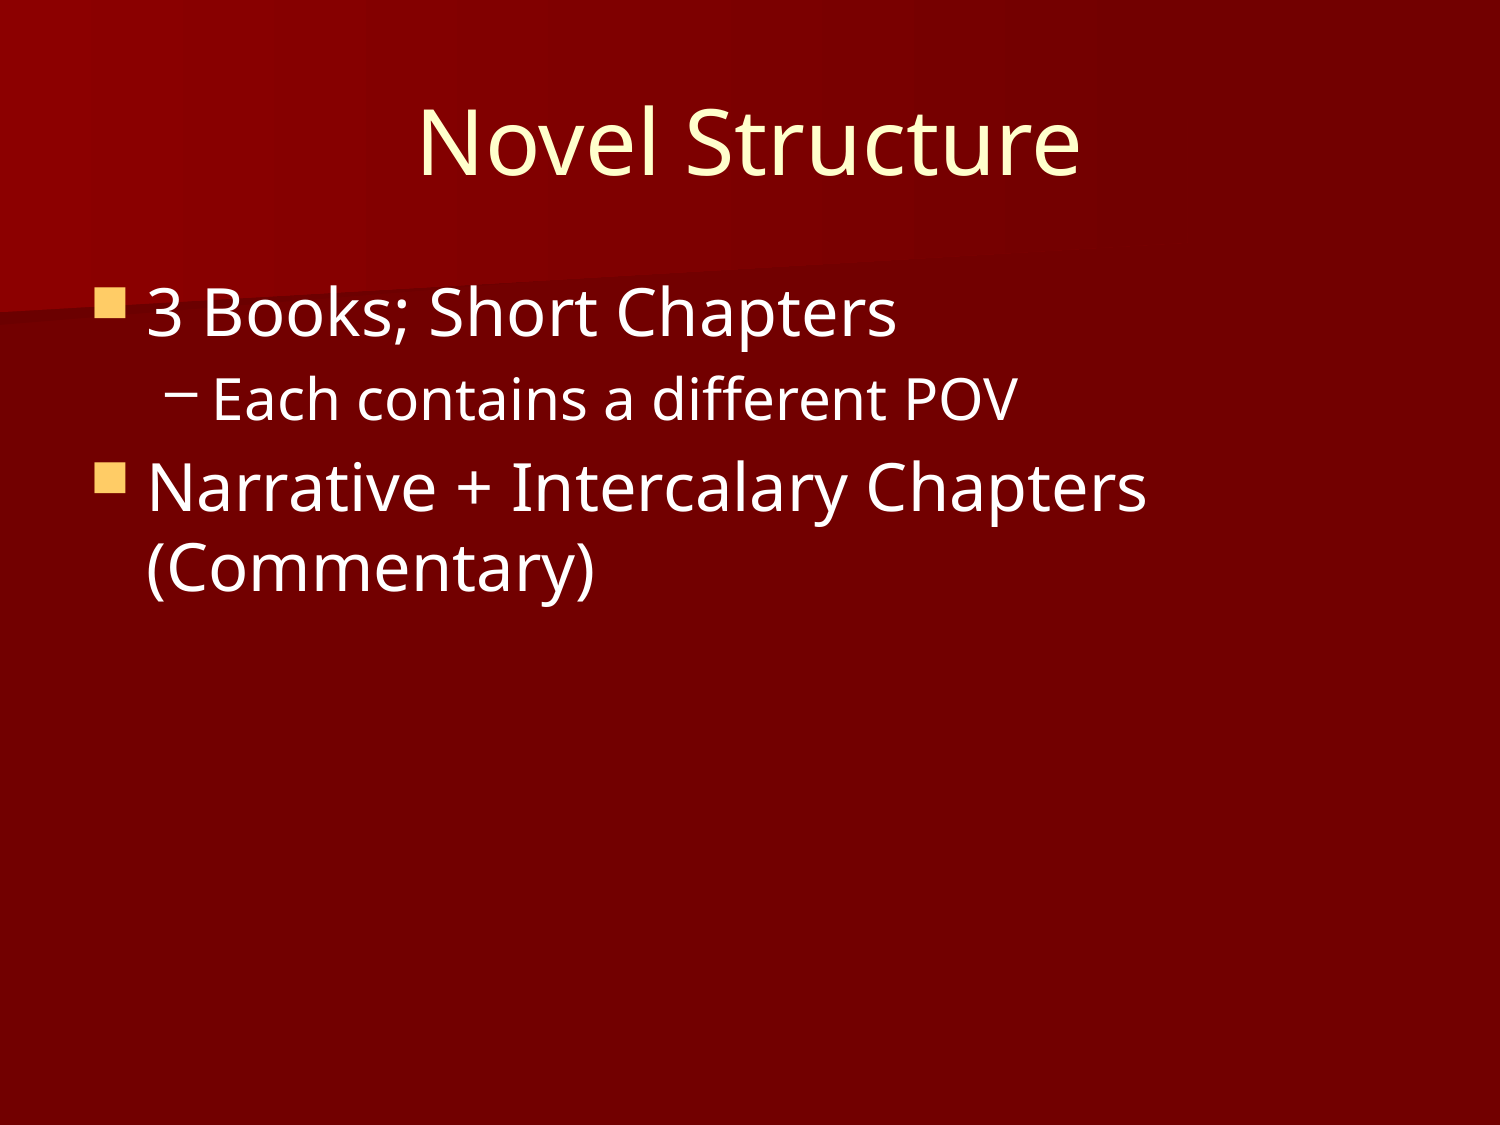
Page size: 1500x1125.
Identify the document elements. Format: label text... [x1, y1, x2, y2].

list 3 Books; Short Chapters Each contains a different POV Narrative + Intercalary Chapters (Commentary) [74, 262, 1426, 1001]
title Novel Structure [74, 44, 1426, 233]
